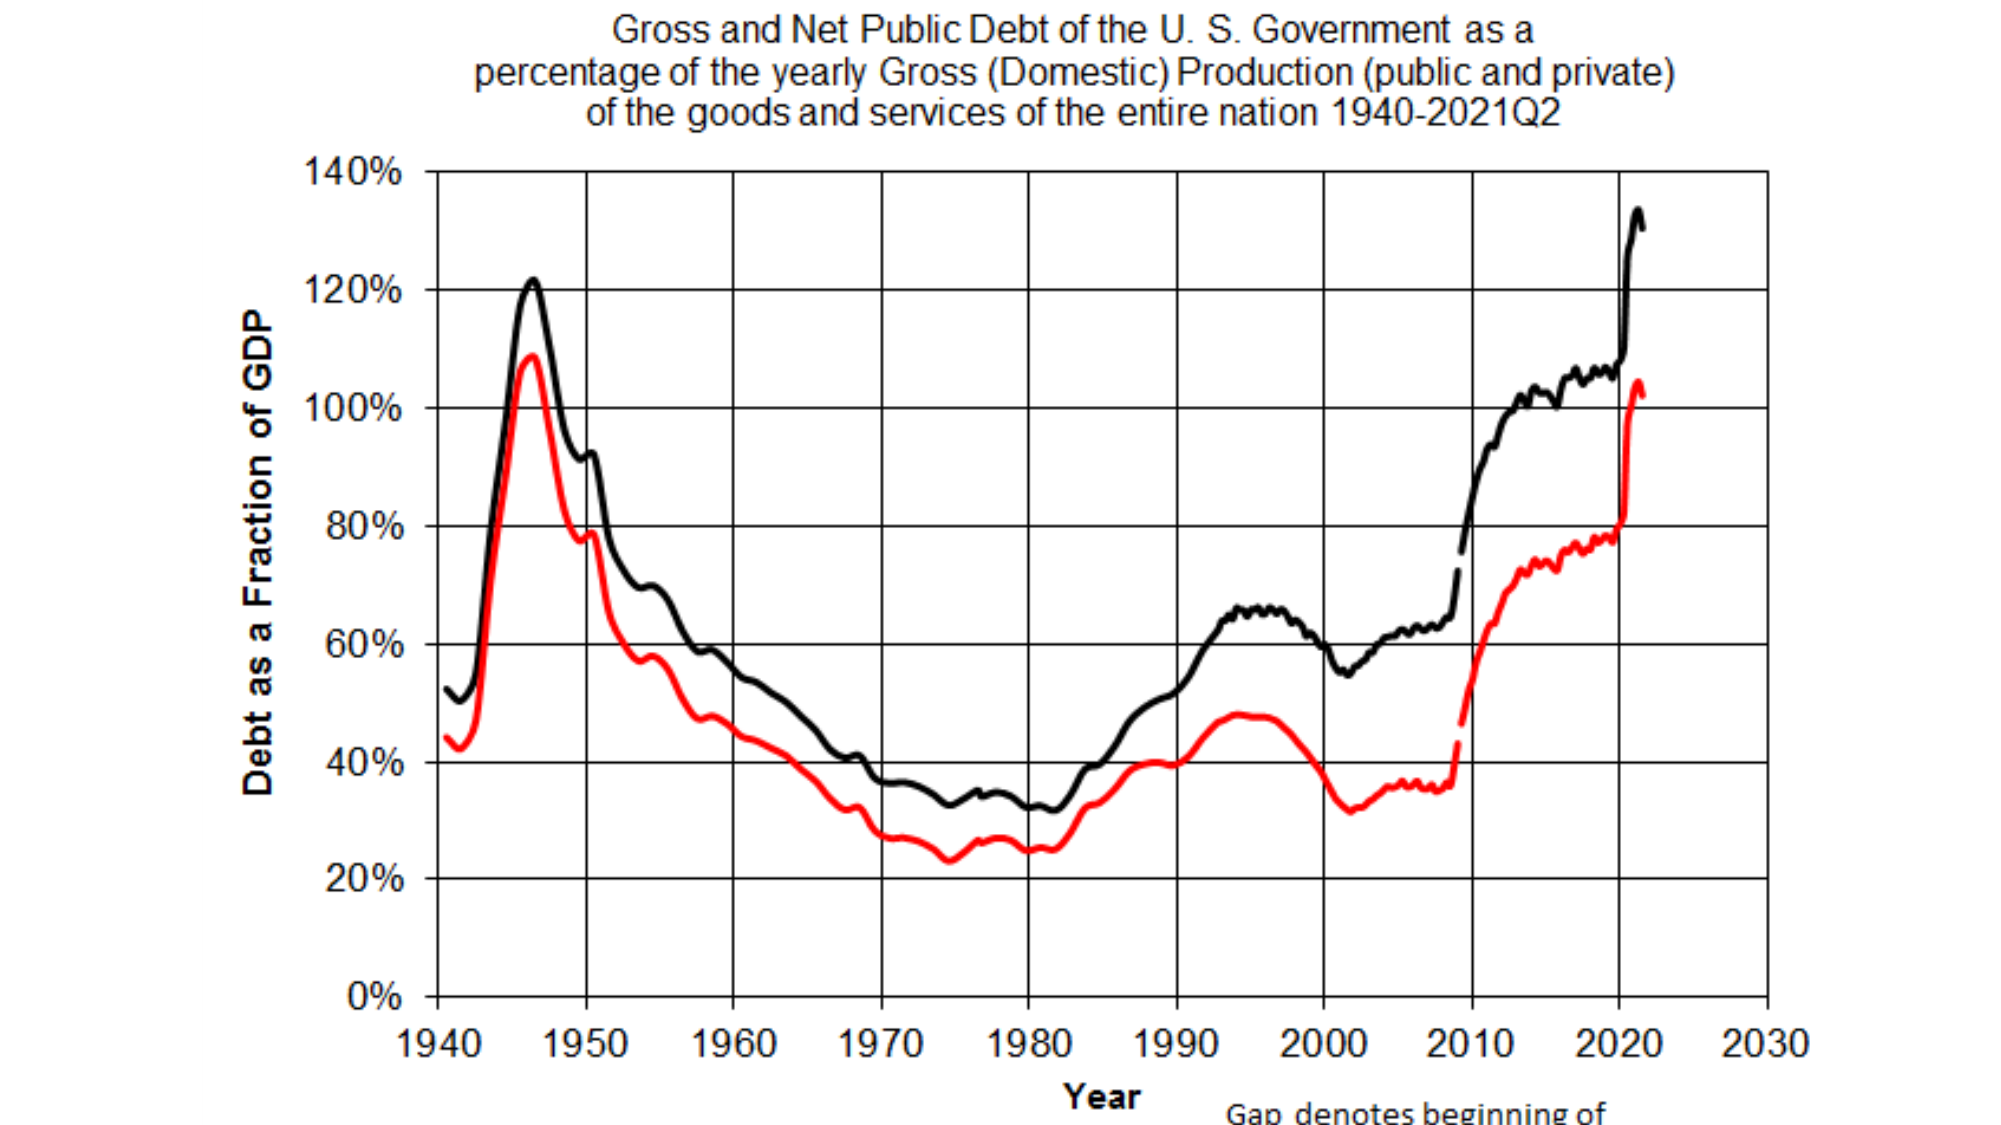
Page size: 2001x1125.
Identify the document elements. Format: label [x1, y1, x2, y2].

picture [201, 0, 1947, 1125]
